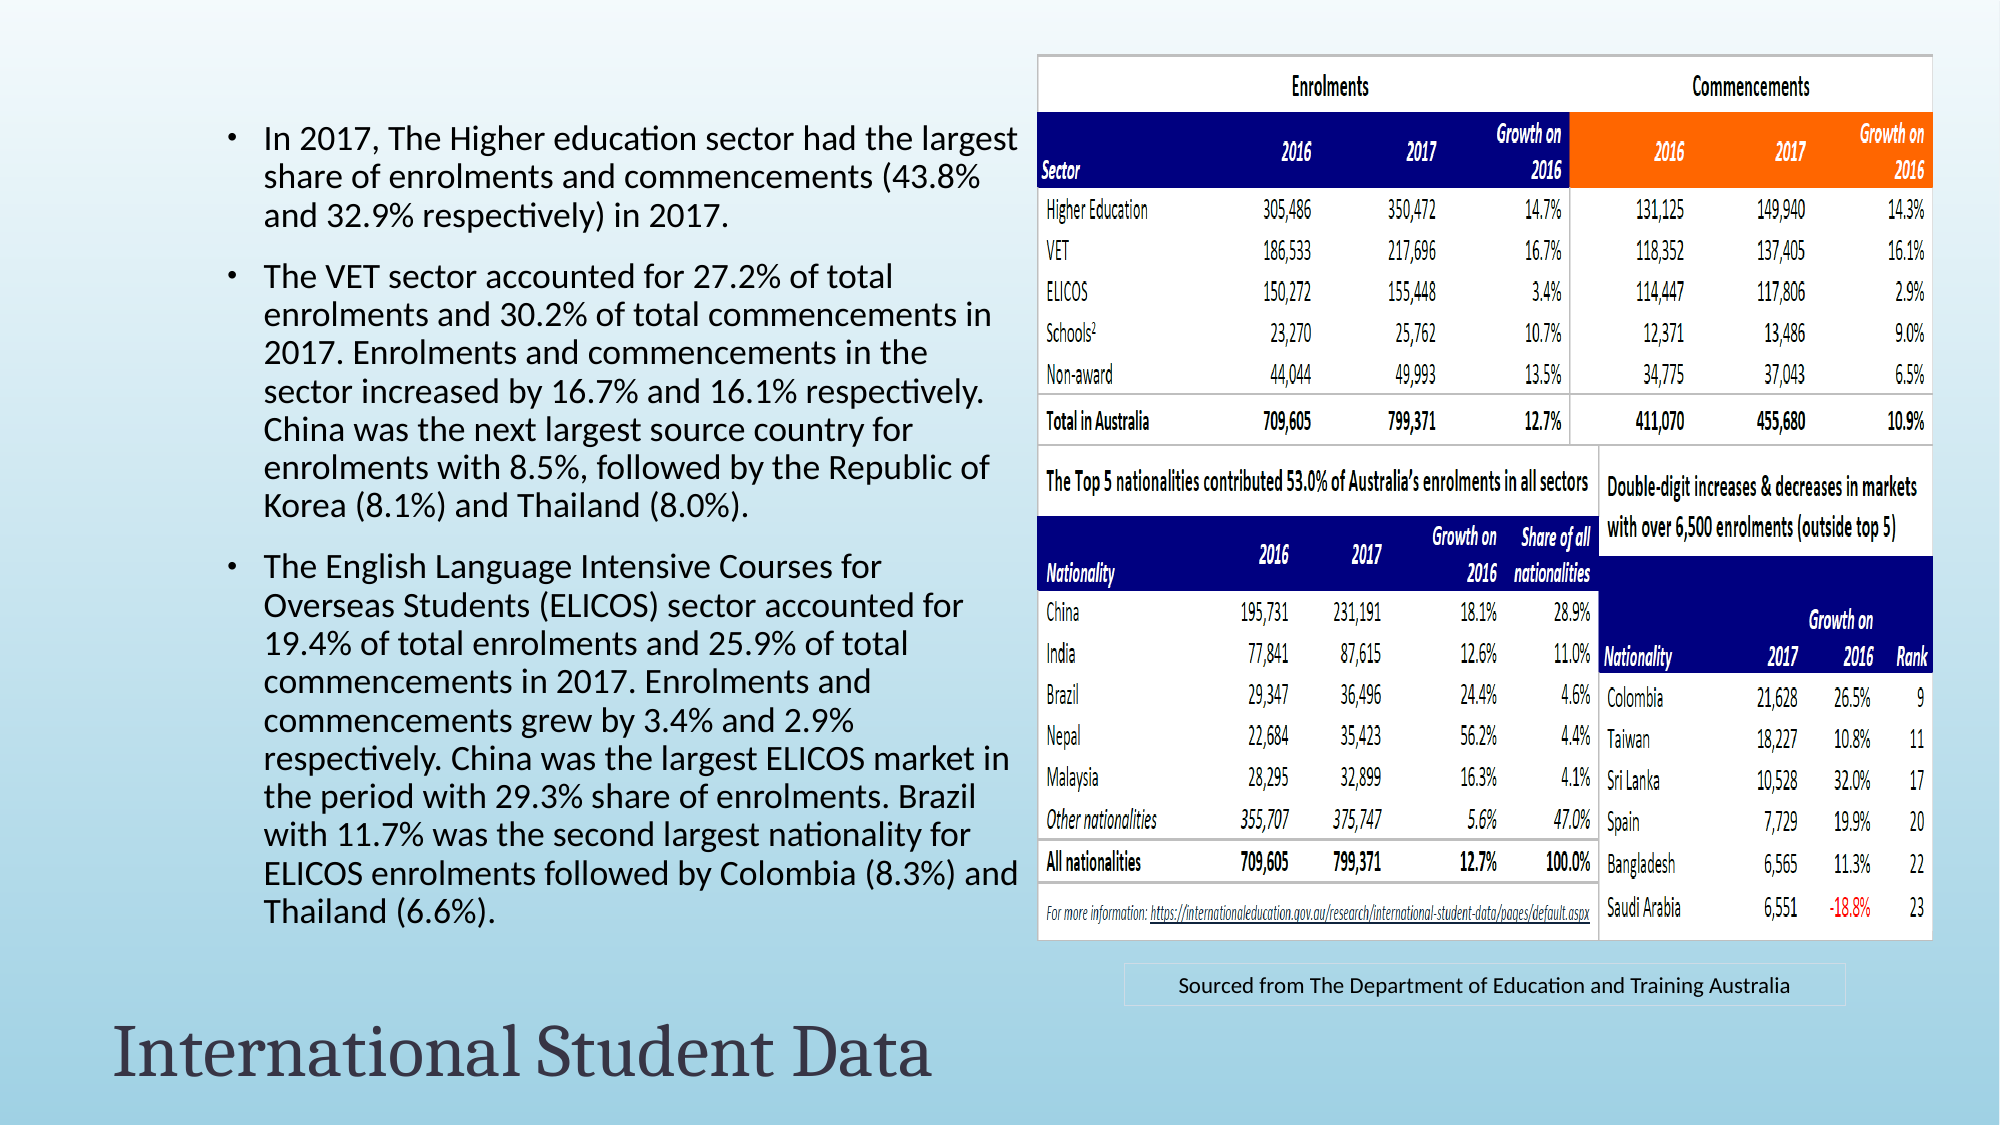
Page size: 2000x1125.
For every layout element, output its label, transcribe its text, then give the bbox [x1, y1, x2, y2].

text_box Sourced from The Department of Education and Training Australia [1124, 963, 1846, 1006]
list In 2017, The Higher education sector had the largest share of enrolments and commencements (43.8% and 32.9% respectively) in 2017. The VET sector accounted for 27.2% of total enrolments and 30.2% of total commencements in 2017. Enrolments and commencements in the sector increased by 16.7% and 16.1% respectively. China was the next largest source country for enrolments with 8.5%, followed by the Republic of Korea (8.1%) and Thailand (8.0%). The English Language Intensive Courses for Overseas Students (ELICOS) sector accounted for 19.4% of total enrolments and 25.9% of total commencements in 2017. Enrolments and commencements grew by 3.4% and 2.9% respectively. China was the largest ELICOS market in the period with 29.3% share of enrolments. Brazil with 11.7% was the second largest nationality for ELICOS enrolments followed by Colombia (8.3%) and Thailand (6.6%). [212, 112, 1037, 941]
title International Student Data [97, 923, 1897, 1099]
picture [1037, 54, 1933, 941]
